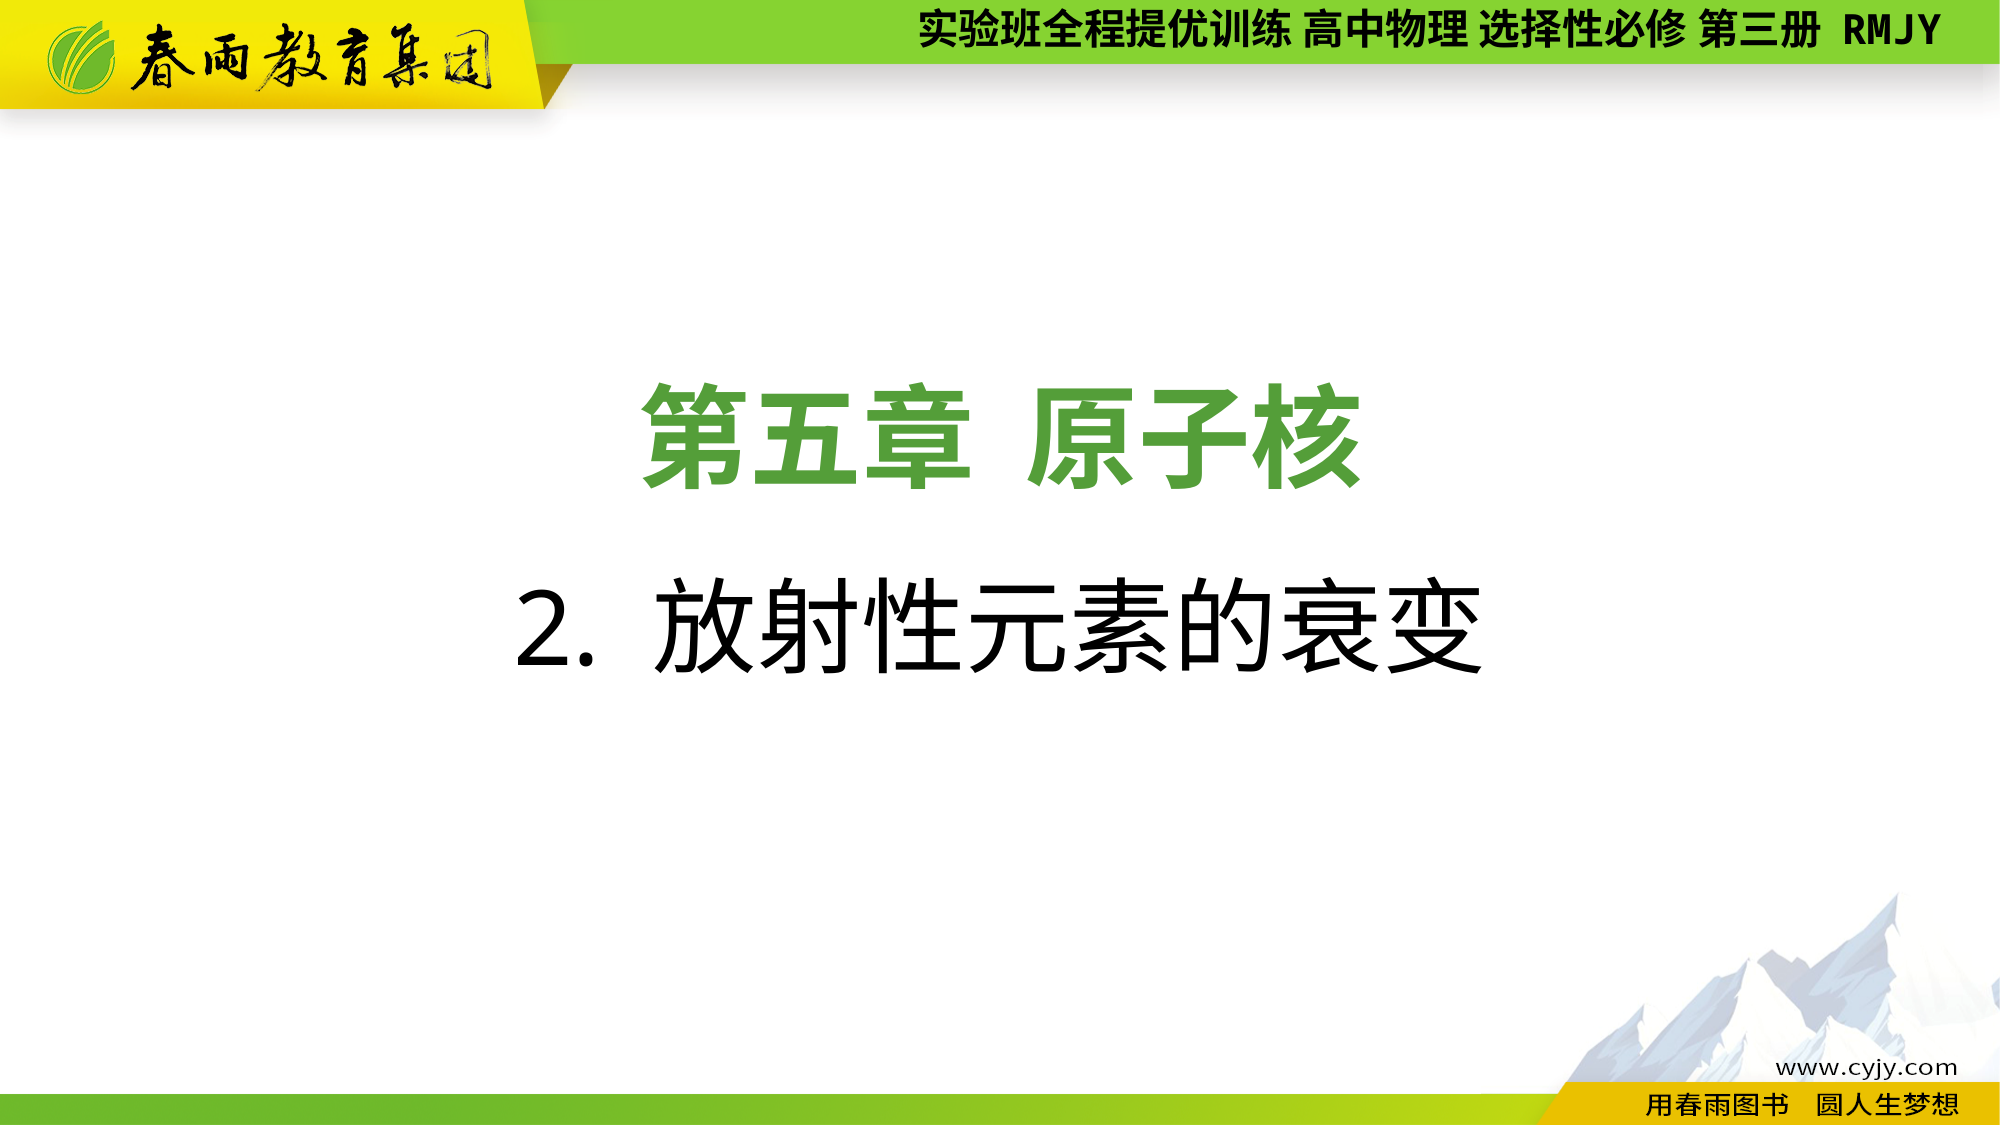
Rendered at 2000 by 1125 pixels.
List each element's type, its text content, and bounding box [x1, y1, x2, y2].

text_box 第五章 原子核 [54, 291, 1946, 491]
text_box 2. 放射性元素的衰变 [54, 491, 1946, 694]
picture [0, 0, 2000, 1125]
